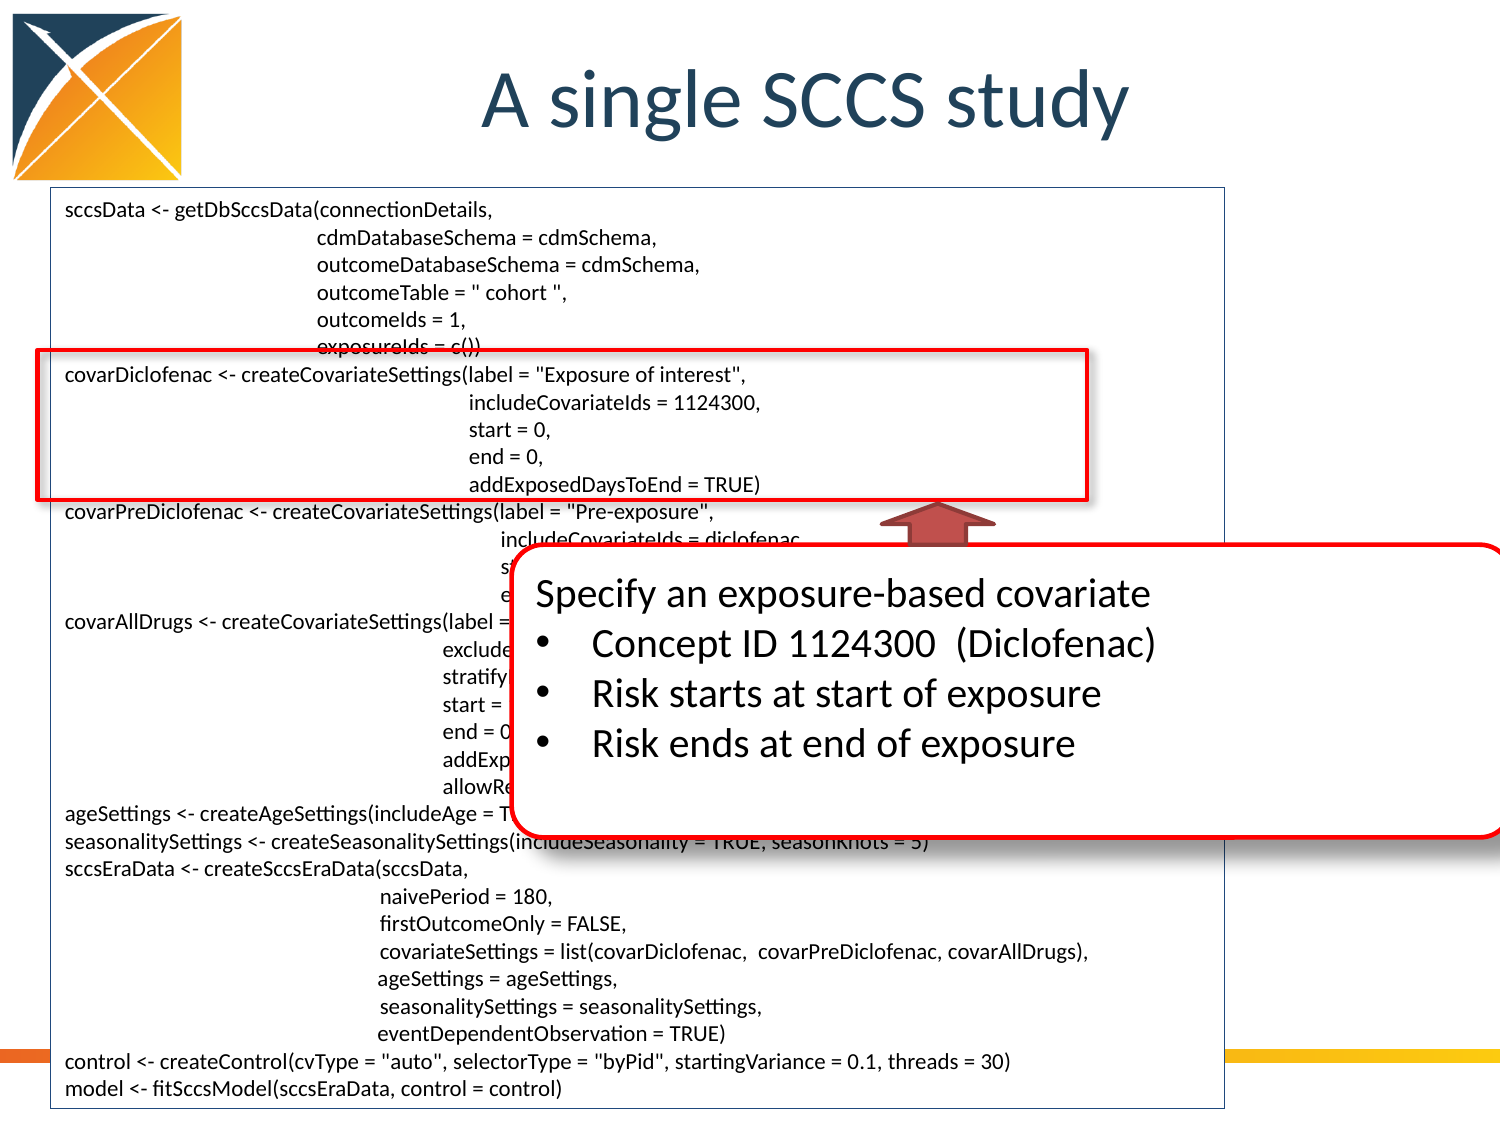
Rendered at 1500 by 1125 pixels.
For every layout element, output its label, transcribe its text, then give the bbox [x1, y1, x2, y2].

text_box sccsData <- getDbSccsData(connectionDetails, cdmDatabaseSchema = cdmSchema, outcomeDatabaseSchema = cdmSchema, outcomeTable = " cohort ", outcomeIds = 1, exposureIds = c()) covarDiclofenac <- createCovariateSettings(label = "Exposure of interest", includeCovariateIds = 1124300, start = 0, end = 0, addExposedDaysToEnd = TRUE) covarPreDiclofenac <- createCovariateSettings(label = "Pre-exposure", includeCovariateIds = diclofenac, start = -60, end = -1) covarAllDrugs <- createCovariateSettings(label = "Other exposures", excludeCovariateIds = 1124300, stratifyById = TRUE, start = 1, end = 0, addExposedDaysToEnd = TRUE, allowRegularization = TRUE) ageSettings <- createAgeSettings(includeAge = TRUE, ageKnots = 5) seasonalitySettings <- createSeasonalitySettings(includeSeasonality = TRUE, seasonKnots = 5) sccsEraData <- createSccsEraData(sccsData, naivePeriod = 180, firstOutcomeOnly = FALSE, covariateSettings = list(covarDiclofenac, covarPreDiclofenac, covarAllDrugs), ageSettings = ageSettings, seasonalitySettings = seasonalitySettings, eventDependentObservation = TRUE) control <- createControl(cvType = "auto", selectorType = "byPid", startingVariance = 0.1, threads = 30) model <- fitSccsModel(sccsEraData, control = control) [50, 512, 1225, 1109]
text_box [879, 501, 997, 547]
text_box Specify an exposure-based covariate Concept ID 1124300 (Diclofenac) Risk starts at start of exposure Risk ends at end of exposure [509, 542, 1500, 840]
text_box sccsData <- getDbSccsData(connectionDetails, cdmDatabaseSchema = cdmSchema, outcomeDatabaseSchema = cdmSchema, outcomeTable = " cohort ", outcomeIds = 1, exposureIds = c()) covarDiclofenac <- createCovariateSettings(label = "Exposure of interest", includeCovariateIds = 1124300, start = 0, end = 0, addExposedDaysToEnd = TRUE) covarPreDiclofenac <- createCovariateSettings(label = "Pre-exposure", includeCovariateIds = diclofenac, start = -60, end = -1) covarAllDrugs <- createCovariateSettings(label = "Other exposures", excludeCovariateIds = 1124300, stratifyById = TRUE, start = 1, end = 0, addExposedDaysToEnd = TRUE, allowRegularization = TRUE) ageSettings <- createAgeSettings(includeAge = TRUE, ageKnots = 5) seasonalitySettings <- createSeasonalitySettings(includeSeasonality = TRUE, seasonKnots = 5) sccsEraData <- createSccsEraData(sccsData, naivePeriod = 180, firstOutcomeOnly = FALSE, covariateSettings = list(covarDiclofenac, covarPreDiclofenac, covarAllDrugs), ageSettings = ageSettings, seasonalitySettings = seasonalitySettings, eventDependentObservation = TRUE) control <- createControl(cvType = "auto", selectorType = "byPid", startingVariance = 0.1, threads = 30) model <- fitSccsModel(sccsEraData, control = control) [50, 187, 1225, 542]
picture [0, 0, 206, 200]
text_box [35, 348, 1089, 502]
title A single SCCS study [187, 24, 1425, 163]
